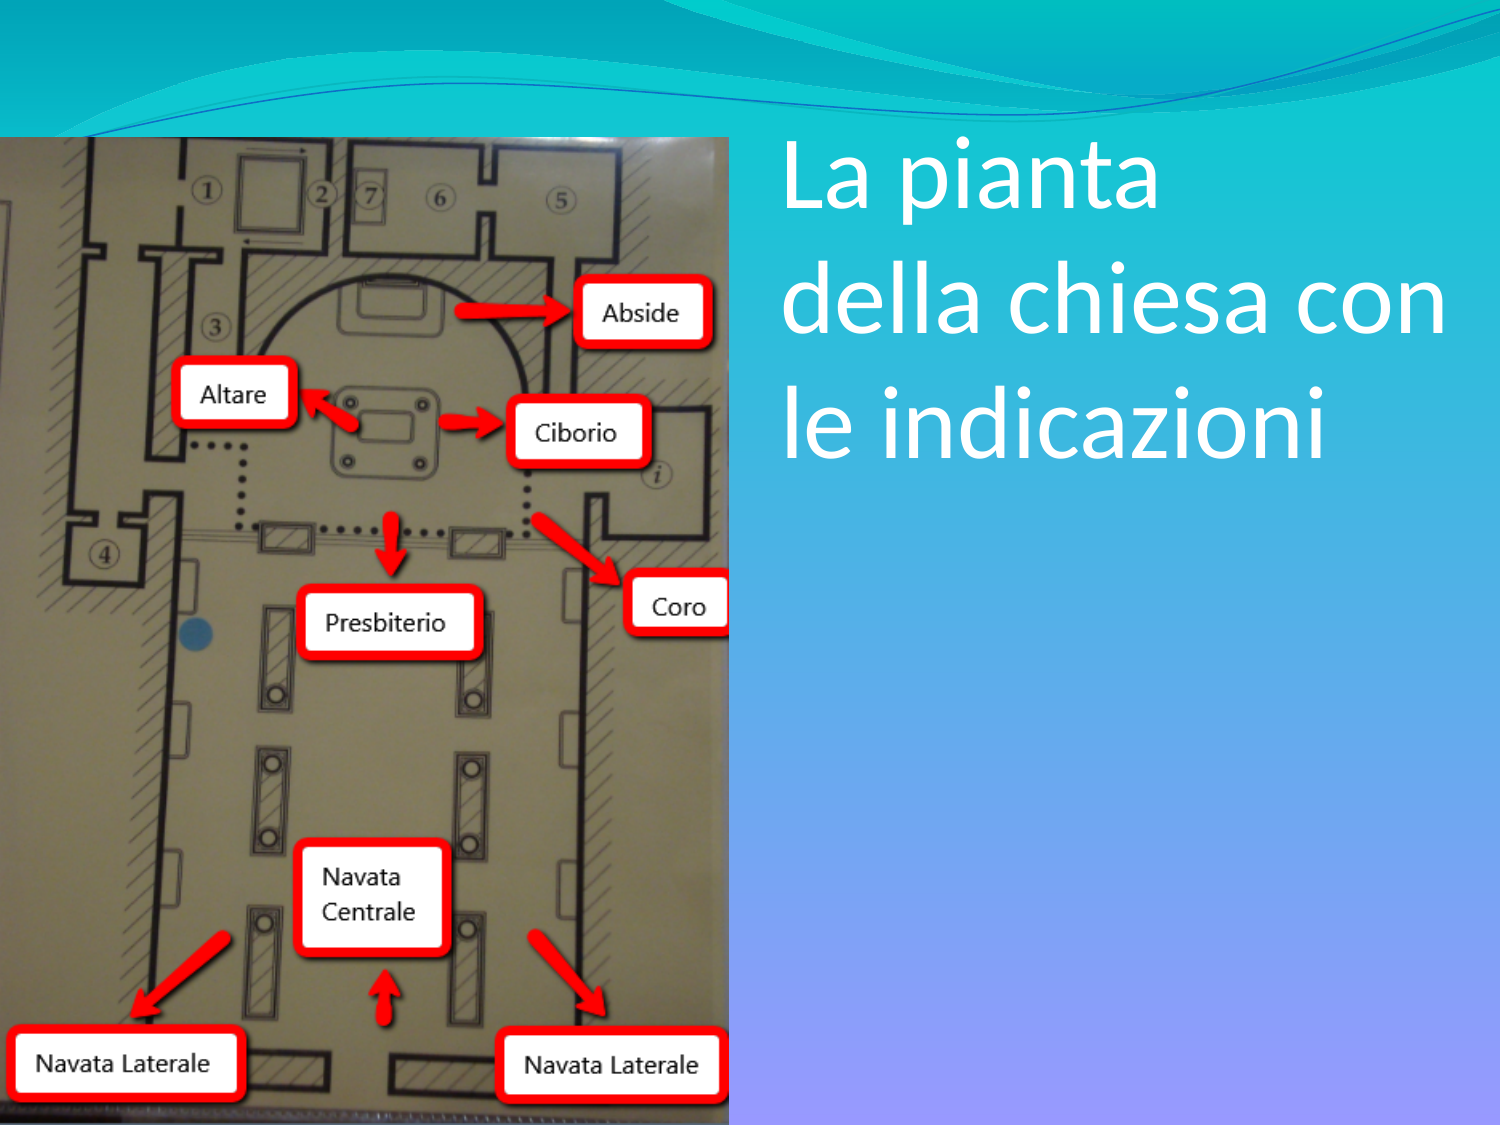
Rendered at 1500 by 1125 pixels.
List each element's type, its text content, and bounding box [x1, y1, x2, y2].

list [0, 136, 729, 1125]
title La pianta della chiesa con le indicazioni [75, 54, 1500, 480]
